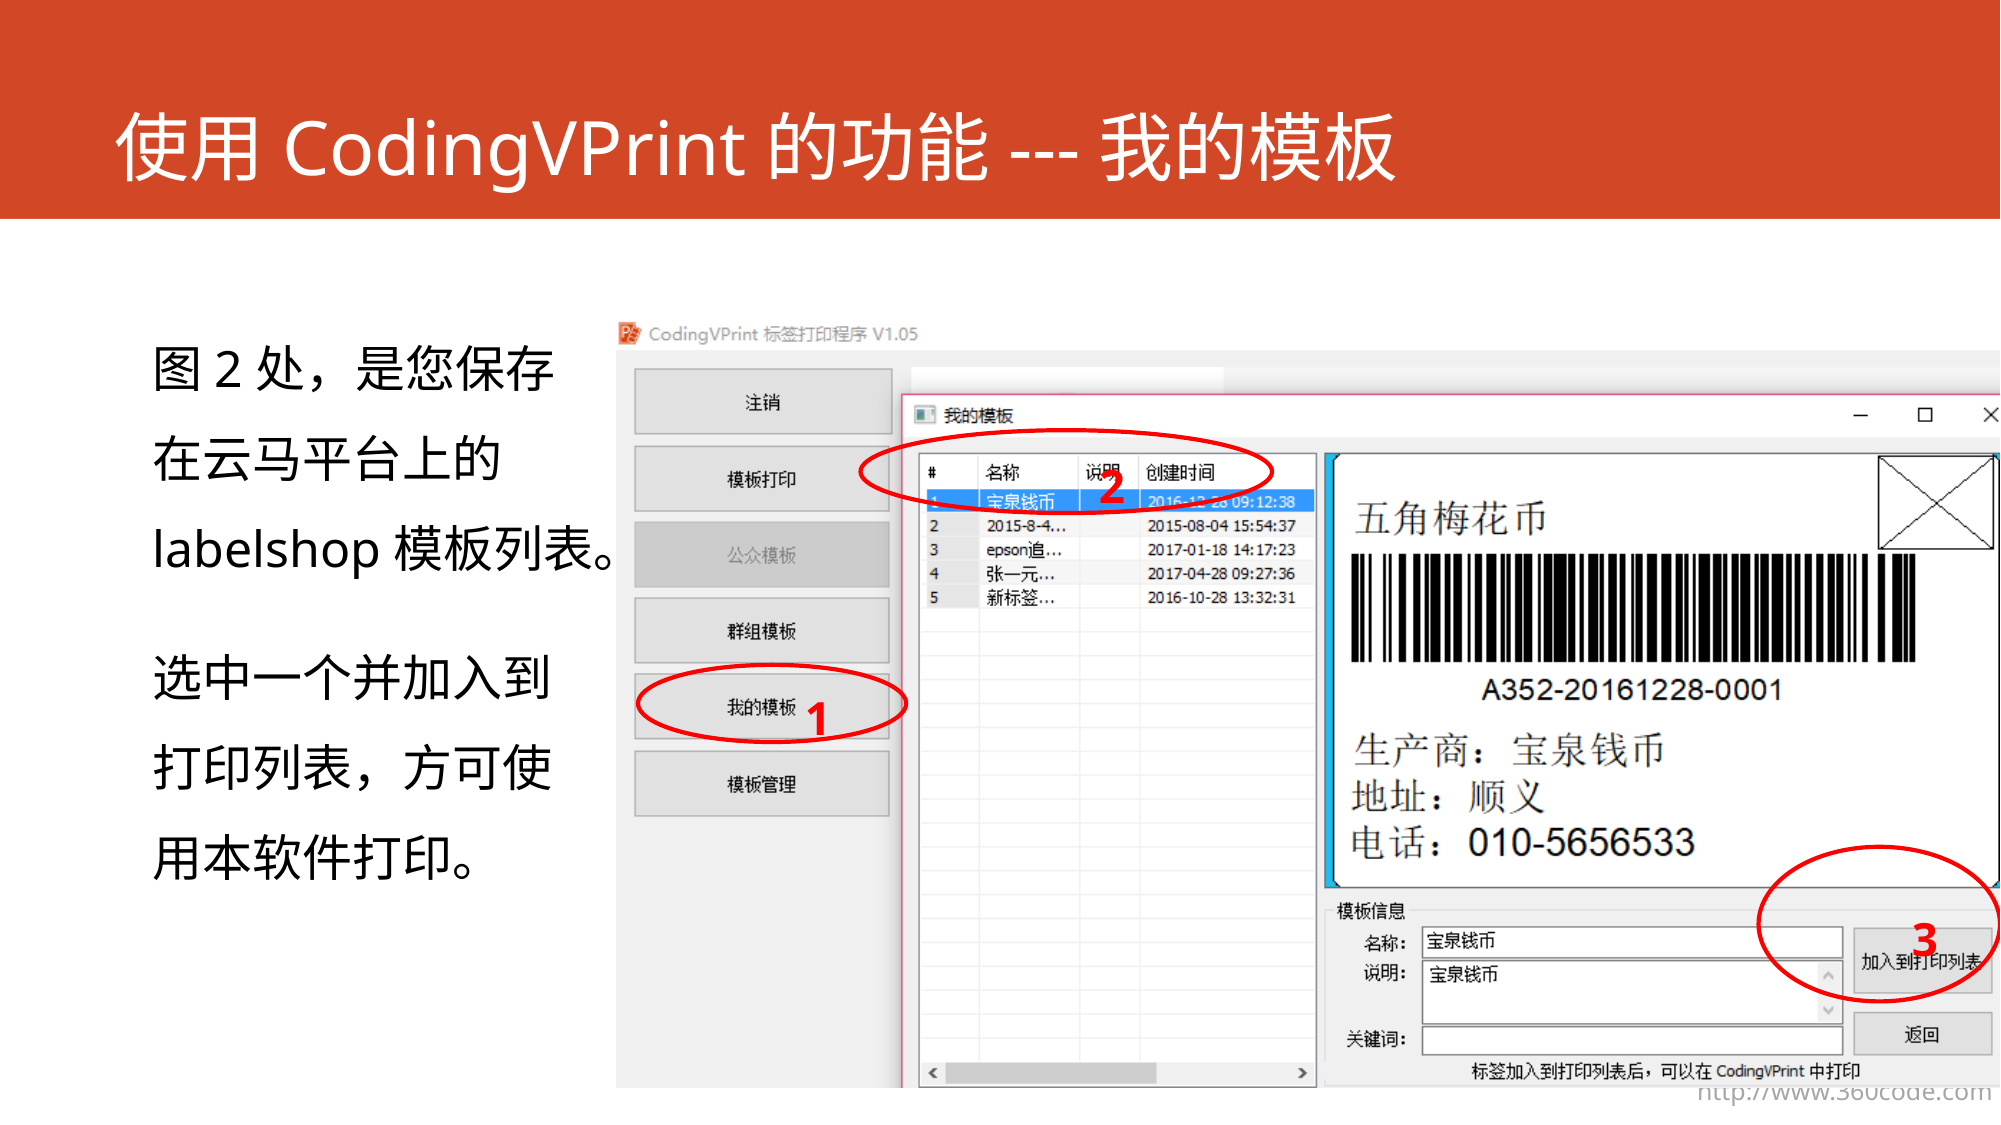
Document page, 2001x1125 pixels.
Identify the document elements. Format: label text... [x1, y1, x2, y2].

title 使用CodingVPrint的功能---我的模板 [99, 0, 1863, 199]
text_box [616, 318, 2000, 1089]
list 图2处，是您保存在云马平台上的labelshop模板列表。 选中一个并加入到打印列表，方可使用本软件打印。 [137, 299, 617, 1014]
